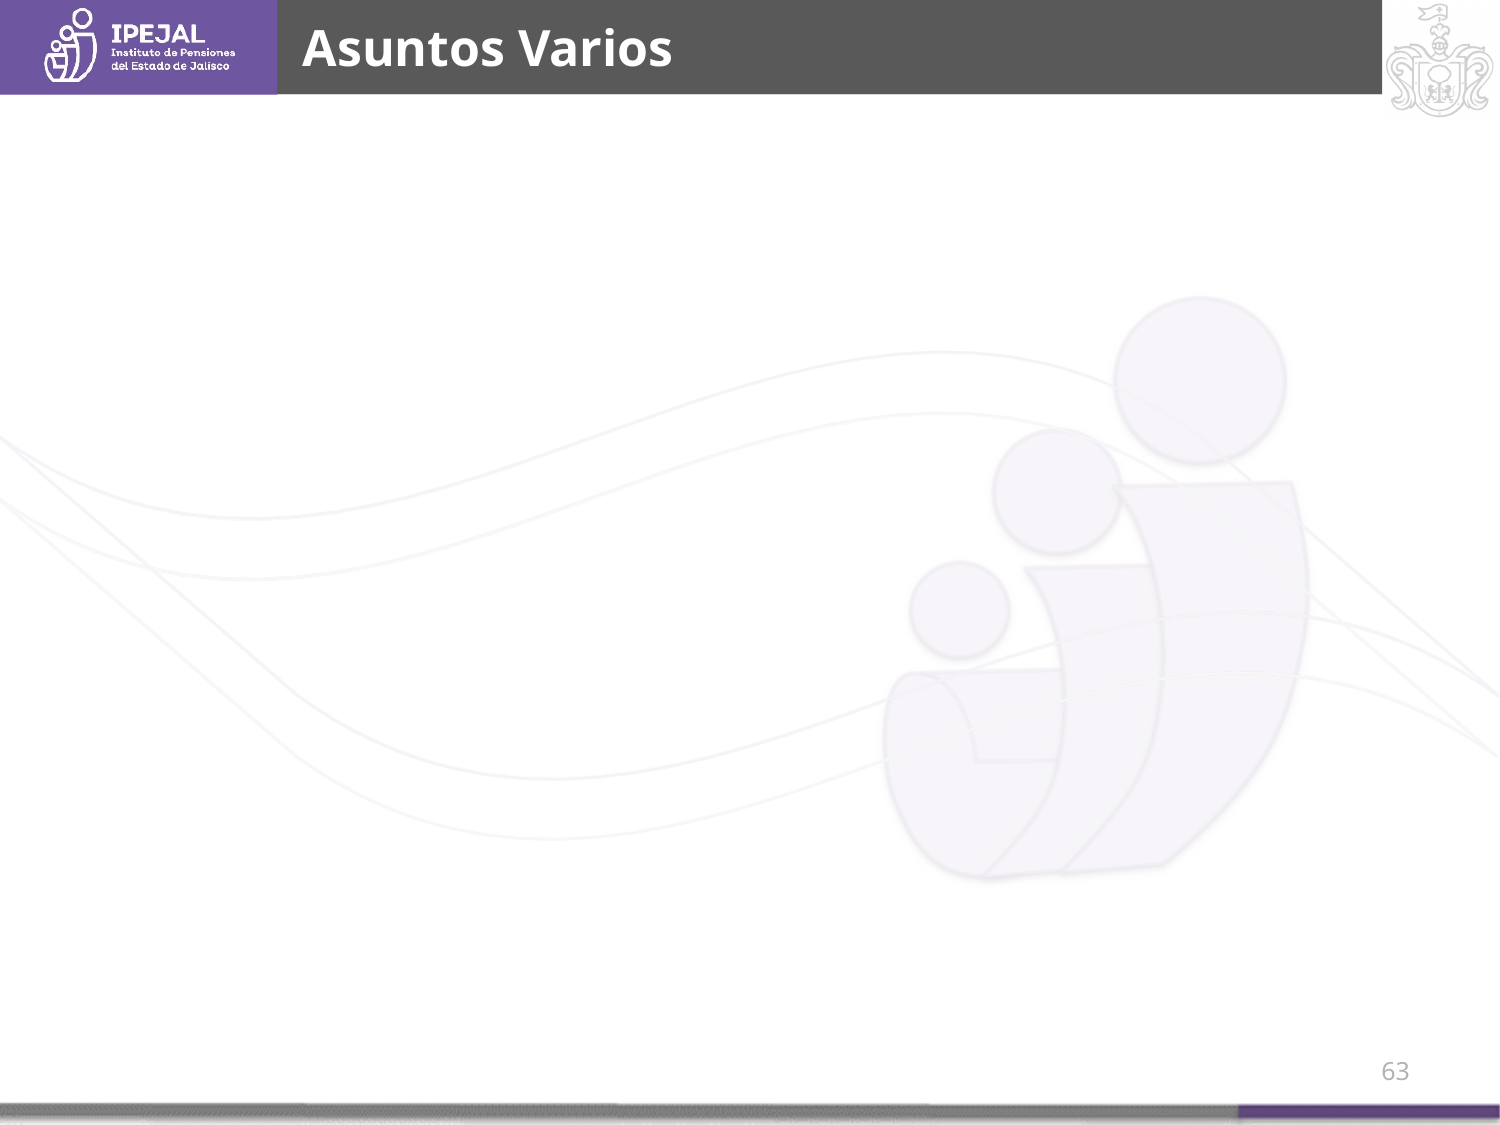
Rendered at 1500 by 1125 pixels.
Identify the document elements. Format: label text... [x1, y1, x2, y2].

picture [0, 1103, 1500, 1125]
slide_number 62 [1074, 1042, 1425, 1103]
picture [0, 0, 278, 94]
list Asuntos Varios [288, 16, 1376, 85]
